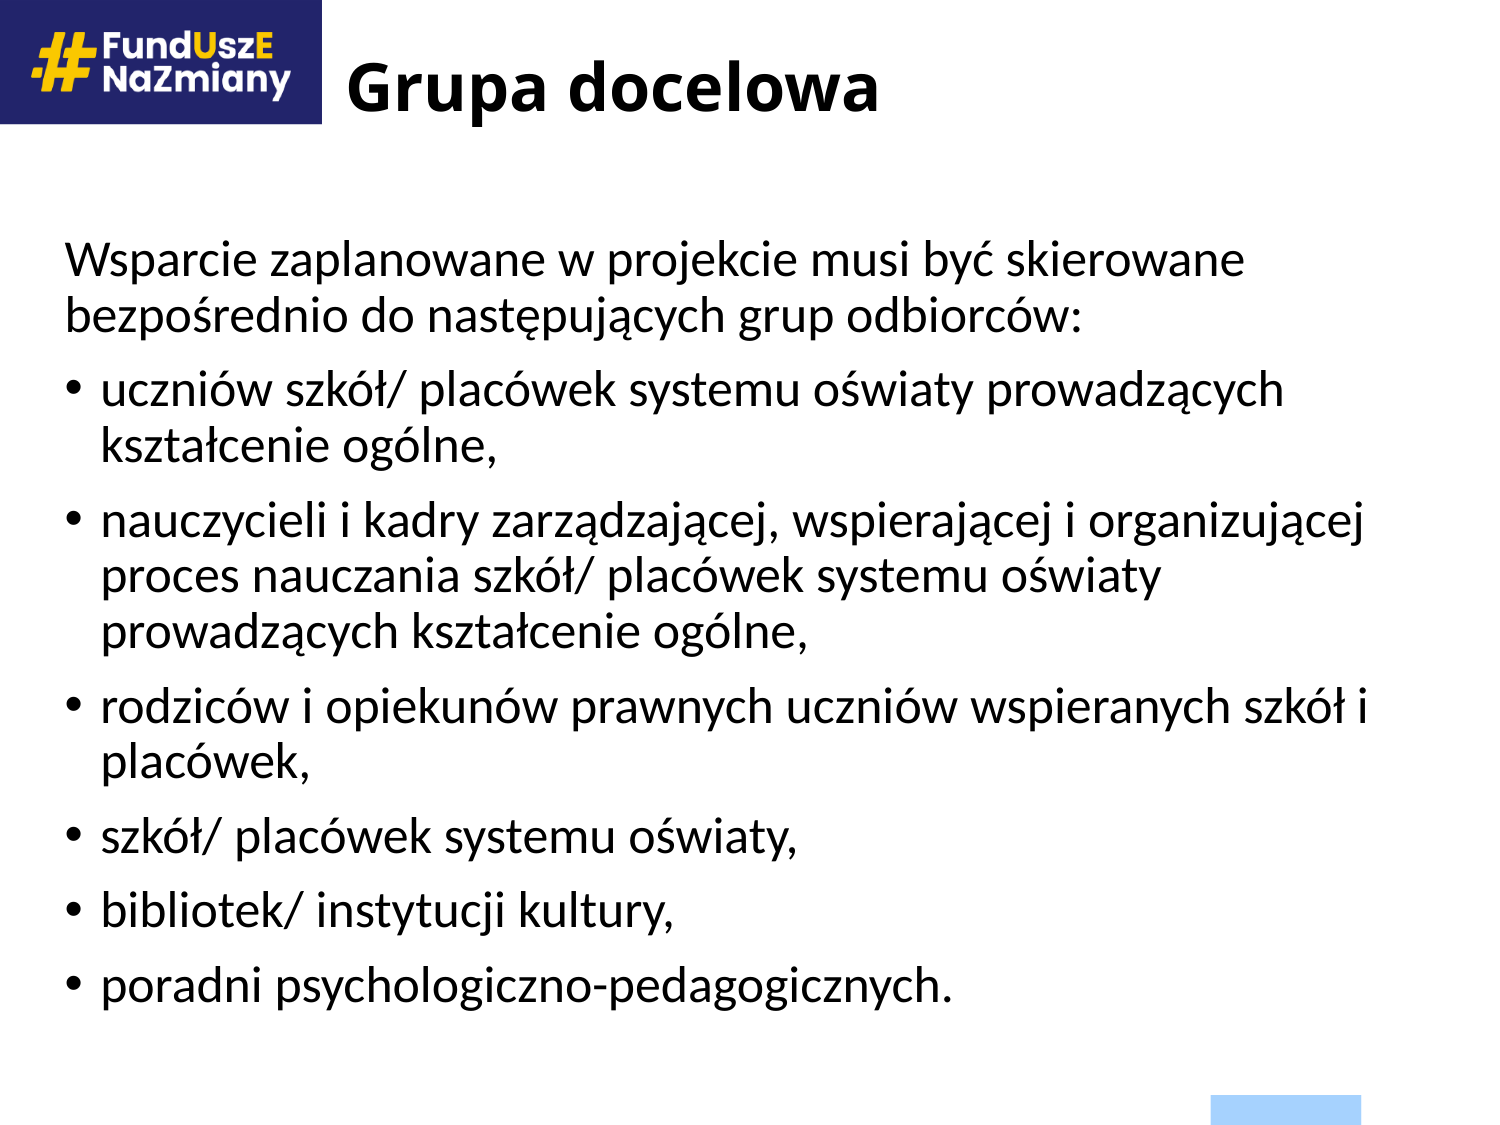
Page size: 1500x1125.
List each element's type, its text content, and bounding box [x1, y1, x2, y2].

title Grupa docelowa [330, 0, 1500, 180]
list Wsparcie zaplanowane w projekcie musi być skierowane bezpośrednio do następujących grup odbiorców: uczniów szkół/ placówek systemu oświaty prowadzących kształcenie ogólne, nauczycieli i kadry zarządzającej, wspierającej i organizującej proces nauczania szkół/ placówek systemu oświaty prowadzących kształcenie ogólne, rodziców i opiekunów prawnych uczniów wspieranych szkół i placówek, szkół/ placówek systemu oświaty, bibliotek/ instytucji kultury, poradni psychologiczno-pedagogicznych. [49, 224, 1468, 1024]
picture [0, 0, 1500, 1125]
